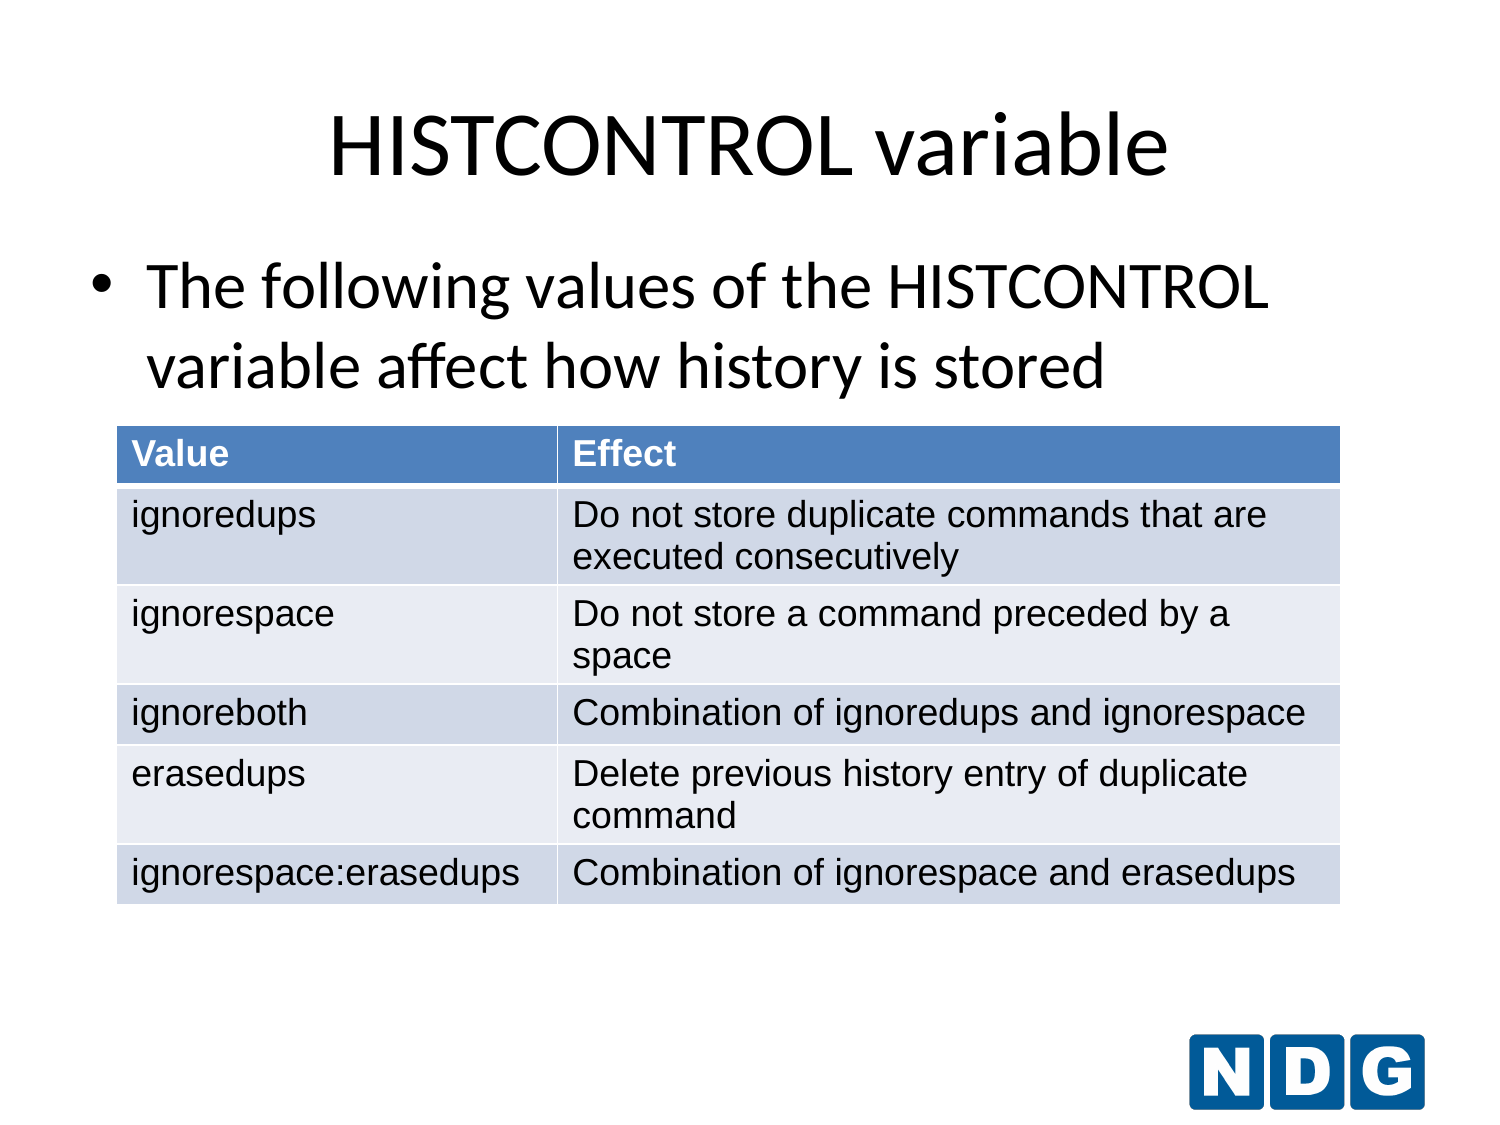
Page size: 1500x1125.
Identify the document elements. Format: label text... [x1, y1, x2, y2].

table_cell ignorespace [117, 586, 557, 683]
table_cell ignoreboth [117, 685, 557, 744]
title HISTCONTROL variable [74, 44, 1426, 233]
picture [1189, 1034, 1425, 1110]
table_cell Do not store a command preceded by a space [558, 586, 1340, 683]
table_cell ignoredups [117, 489, 557, 584]
table_cell ignorespace:erasedups [117, 845, 557, 904]
list The following values of the HISTCONTROL variable affect how history is stored [74, 234, 1426, 978]
table_cell Delete previous history entry of duplicate command [558, 746, 1340, 843]
table_cell Do not store duplicate commands that are executed consecutively [558, 489, 1340, 584]
table_cell Combination of ignorespace and erasedups [558, 845, 1340, 904]
table_header Value [117, 426, 557, 483]
table_cell erasedups [117, 746, 557, 843]
table_cell Combination of ignoredups and ignorespace [558, 685, 1340, 744]
table_header Effect [558, 426, 1340, 483]
